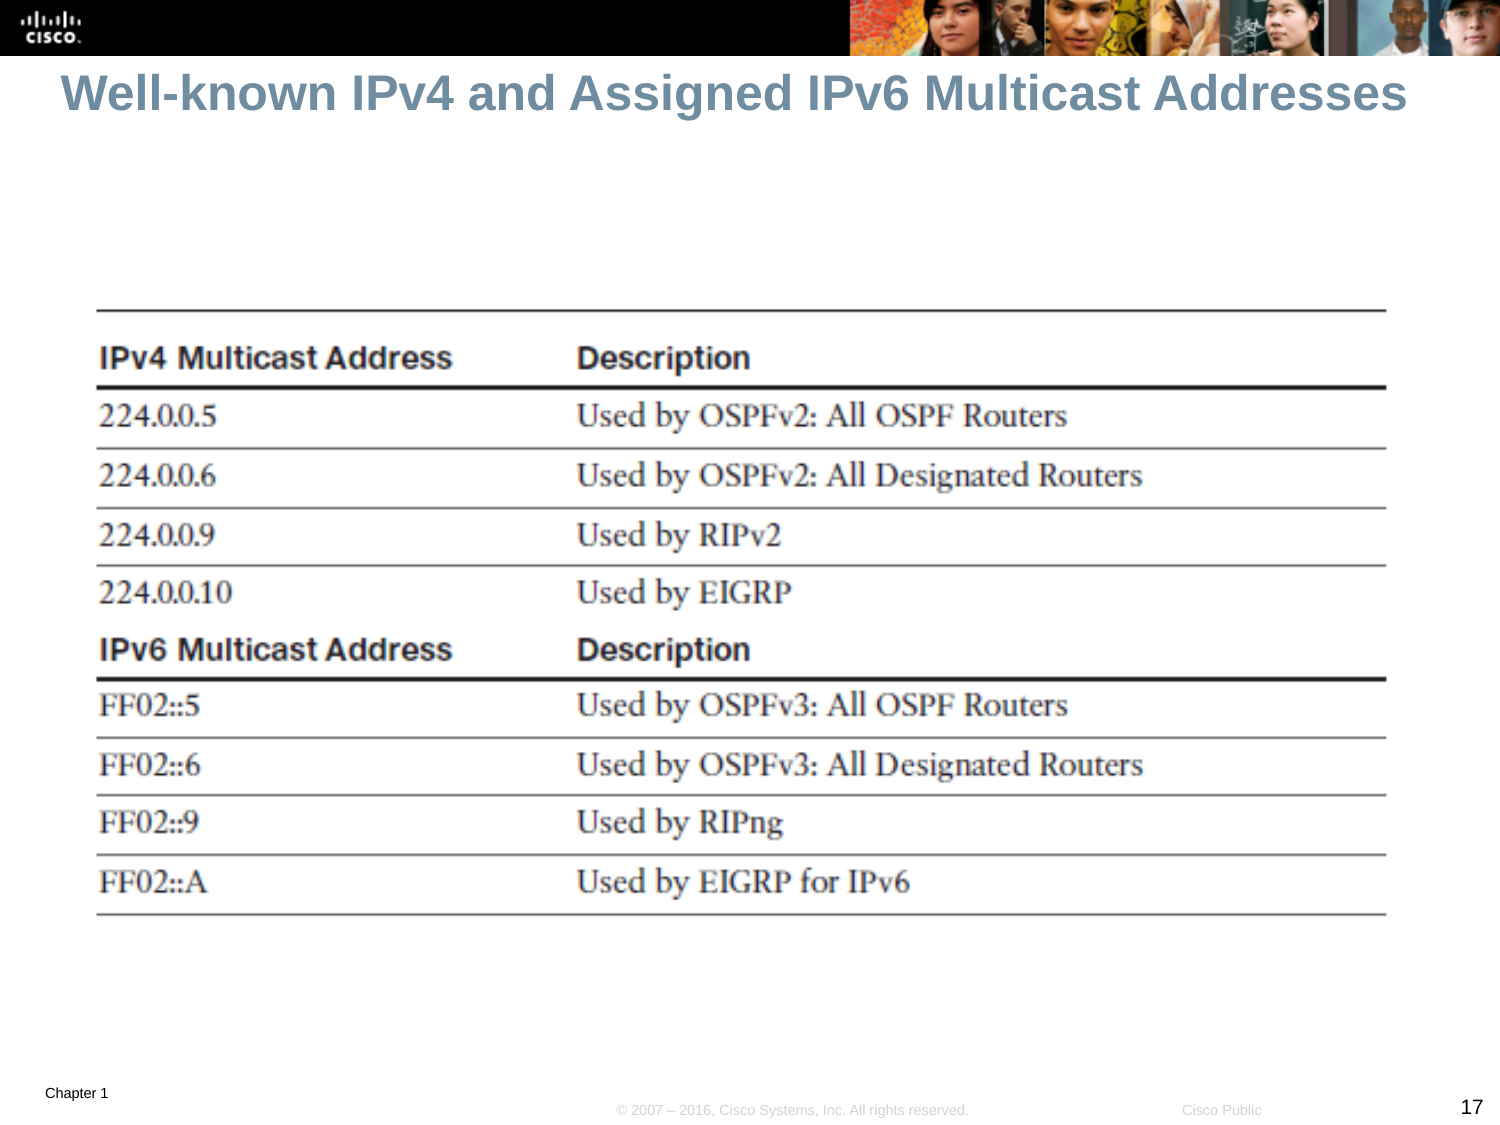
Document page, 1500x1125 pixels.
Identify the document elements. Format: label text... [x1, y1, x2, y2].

picture [0, 0, 1500, 56]
title Well-known IPv4 and Assigned IPv6 Multicast Addresses [45, 59, 1444, 182]
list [88, 301, 1401, 935]
